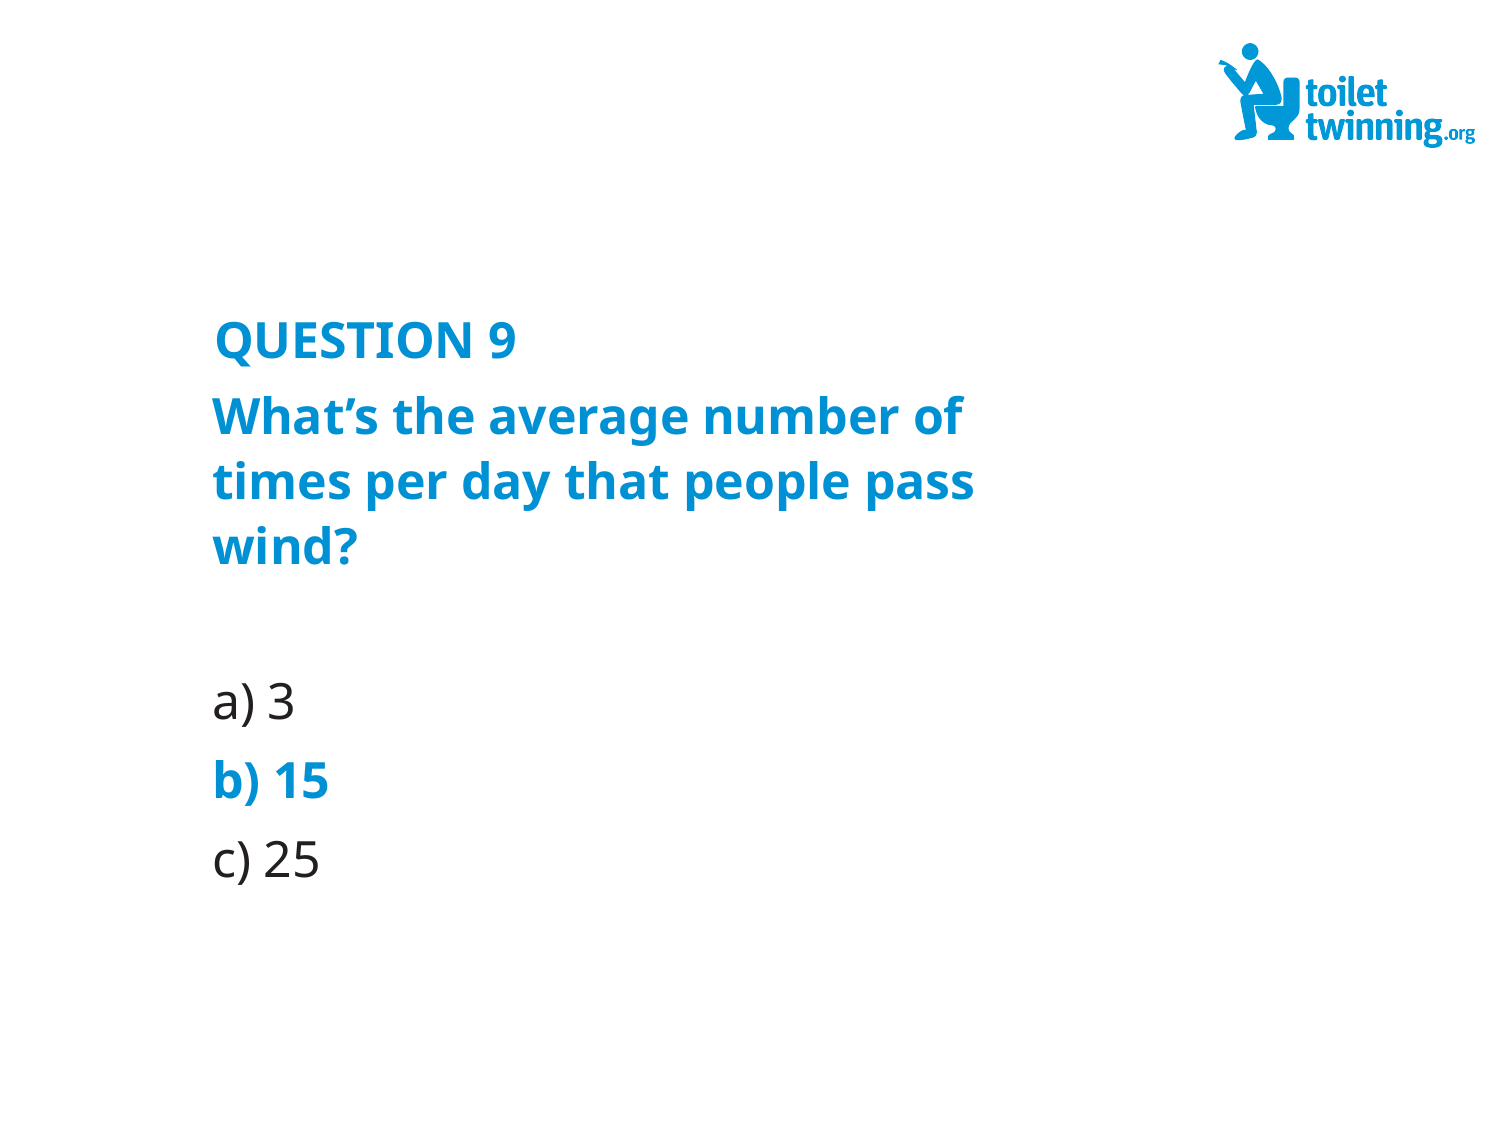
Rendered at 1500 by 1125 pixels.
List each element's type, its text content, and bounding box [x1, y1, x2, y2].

picture [1250, 84, 1261, 94]
picture [1218, 43, 1475, 148]
text_box QUESTION 9 What’s the average number of times per day that people pass wind? a) 3 b) 15 c) 25 [197, 296, 1124, 895]
picture [1218, 43, 1254, 80]
